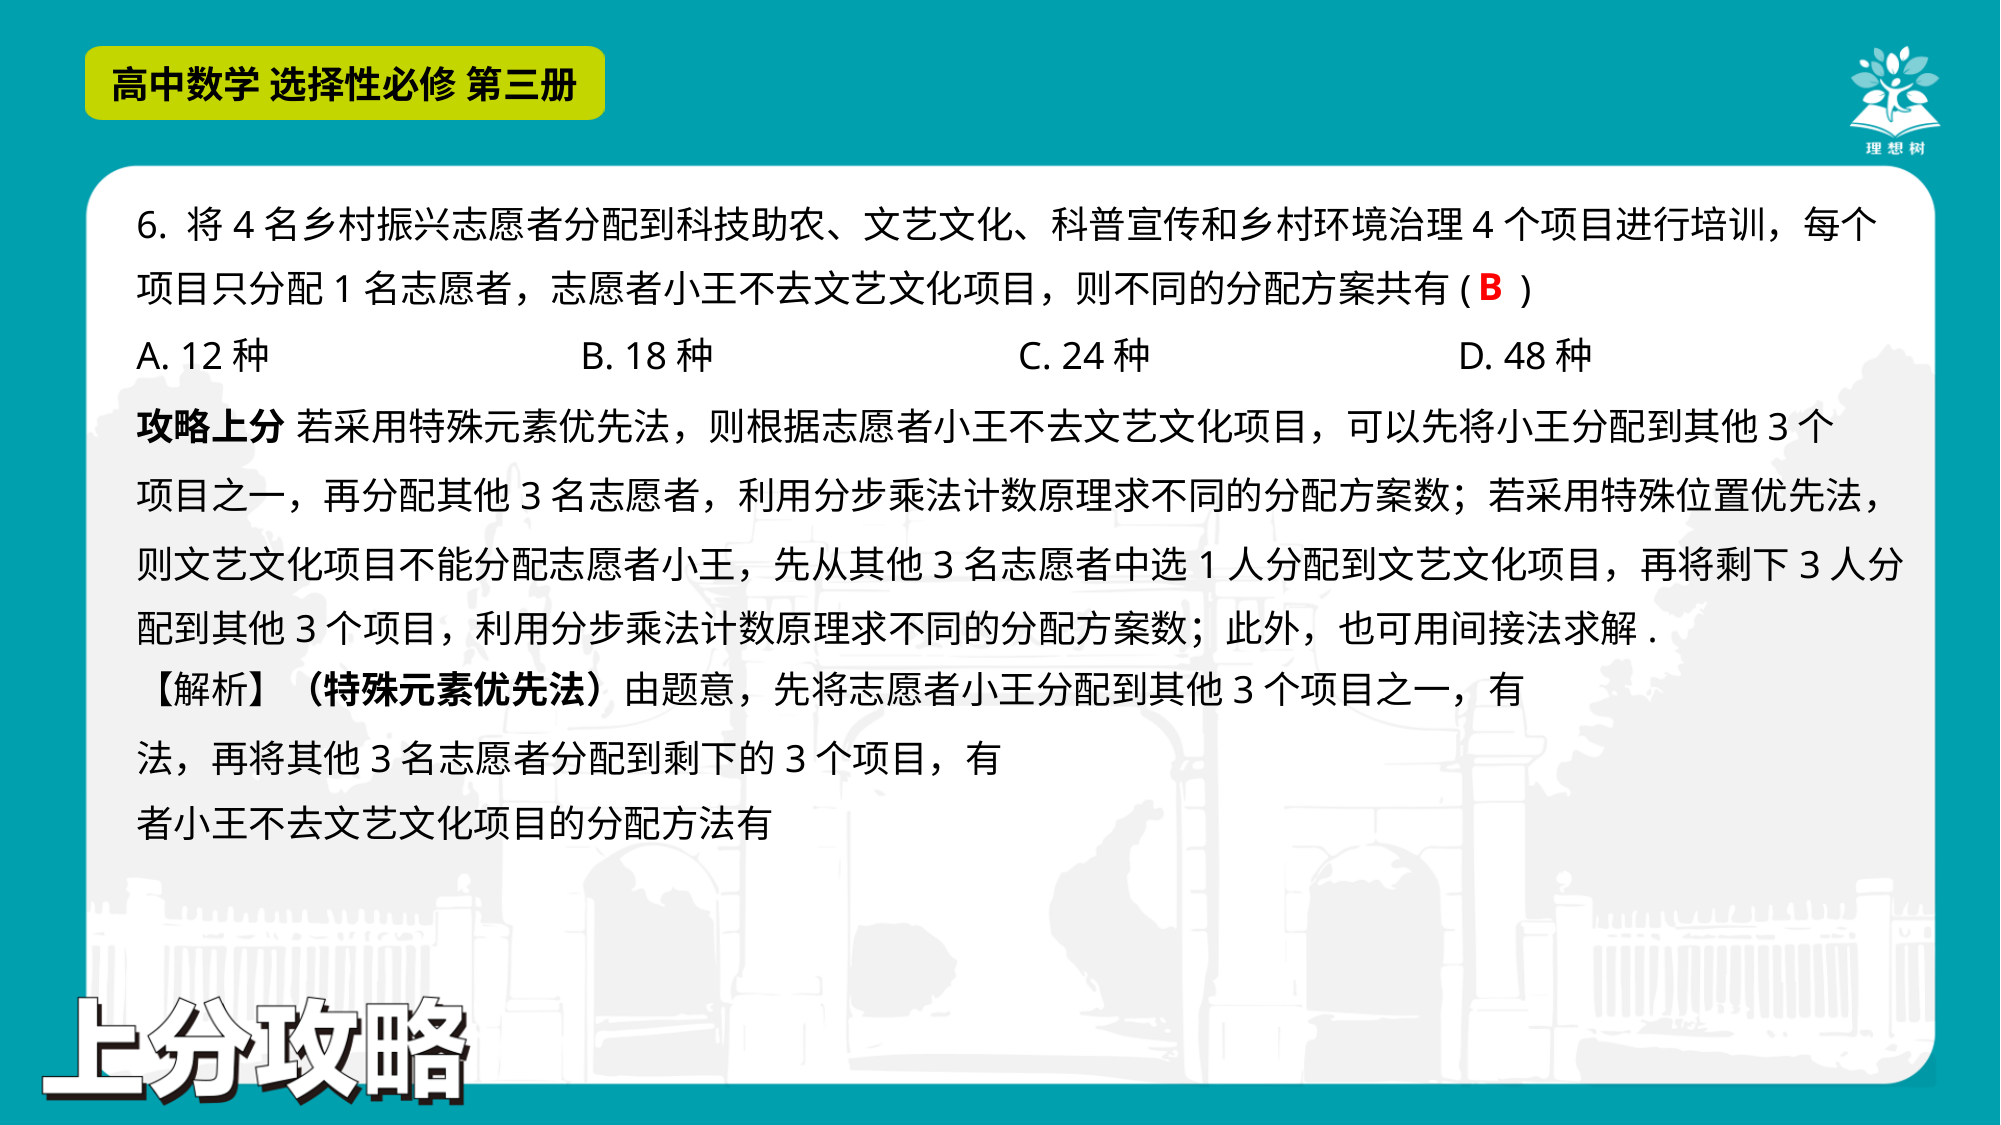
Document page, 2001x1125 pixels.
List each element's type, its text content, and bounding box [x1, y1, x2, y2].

text_box 攻略上分 若采用特殊元素优先法，则根据志愿者小王不去文艺文化项目，可以先将小王分配到其他3个 项目之一，再分配其他3名志愿者，利用分步乘法计数原理求不同的分配方案数；若采用特殊位置优先法， 则文艺文化项目不能分配志愿者小王，先从其他3名志愿者中选1人分配到文艺文化项目，再将剩下3人分 配到其他3个项目，利用分步乘法计数原理求不同的分配方案数；此外，也可用间接法求解. [136, 379, 1865, 644]
text_box B [1463, 243, 1518, 302]
picture [0, 0, 2000, 1125]
text_box 6. 将4名乡村振兴志愿者分配到科技助农、文艺文化、科普宣传和乡村环境治理4个项目进行培训，每个 项目只分配1名志愿者，志愿者小王不去文艺文化项目，则不同的分配方案共有( ) [136, 177, 1865, 304]
text_box A. 12种 B. 18种 C. 24种 D. 48种 [136, 310, 1865, 370]
